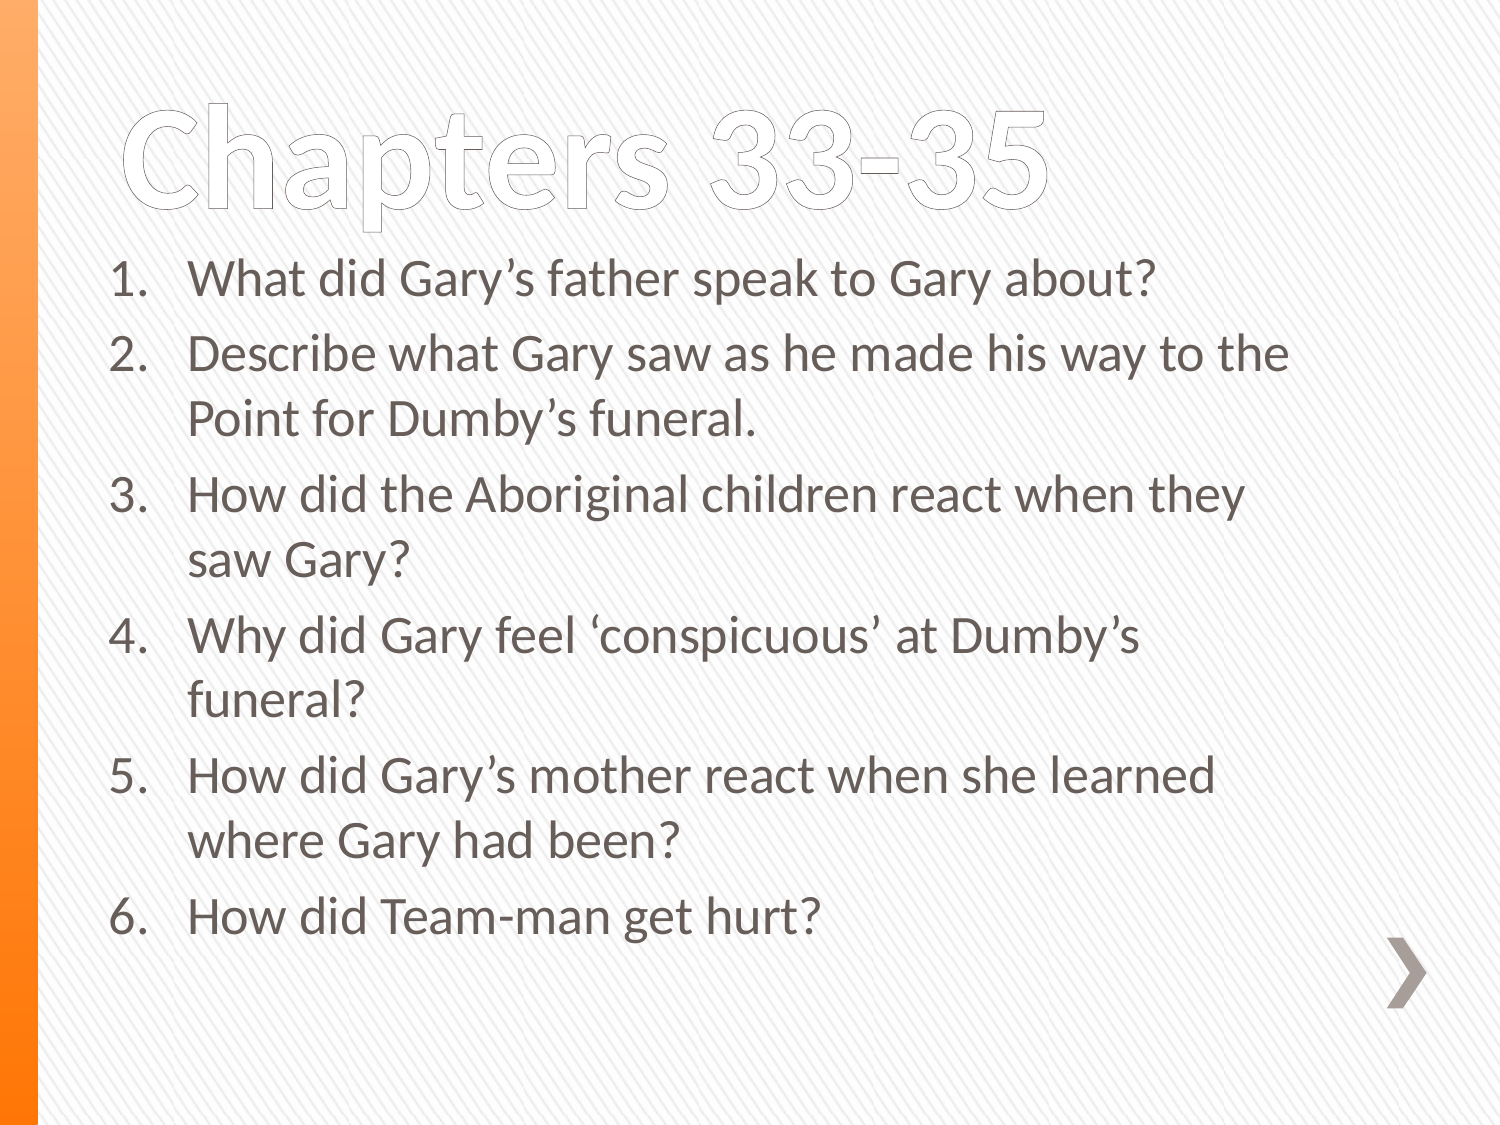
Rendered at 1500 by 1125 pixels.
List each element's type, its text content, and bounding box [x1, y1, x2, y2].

title Chapters 33-35 [105, 58, 1293, 234]
list What did Gary’s father speak to Gary about? Describe what Gary saw as he made his way to the Point for Dumby’s funeral. How did the Aboriginal children react when they saw Gary? Why did Gary feel ‘conspicuous’ at Dumby’s funeral? How did Gary’s mother react when she learned where Gary had been? How did Team-man get hurt? [93, 234, 1319, 960]
